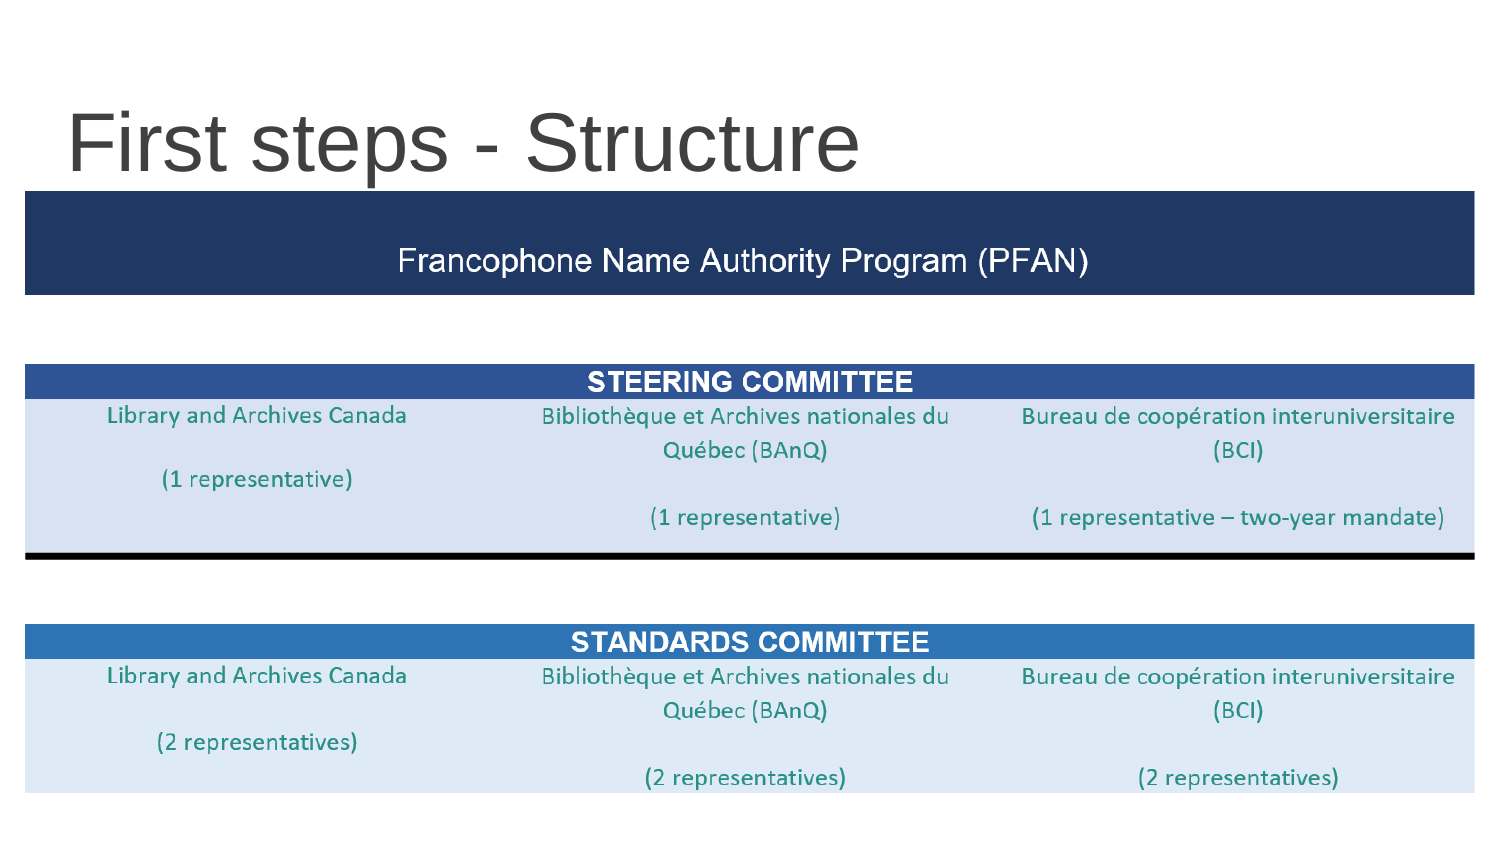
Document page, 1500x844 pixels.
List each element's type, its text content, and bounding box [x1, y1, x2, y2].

title First steps - Structure [51, 72, 1449, 167]
picture [24, 191, 1476, 794]
